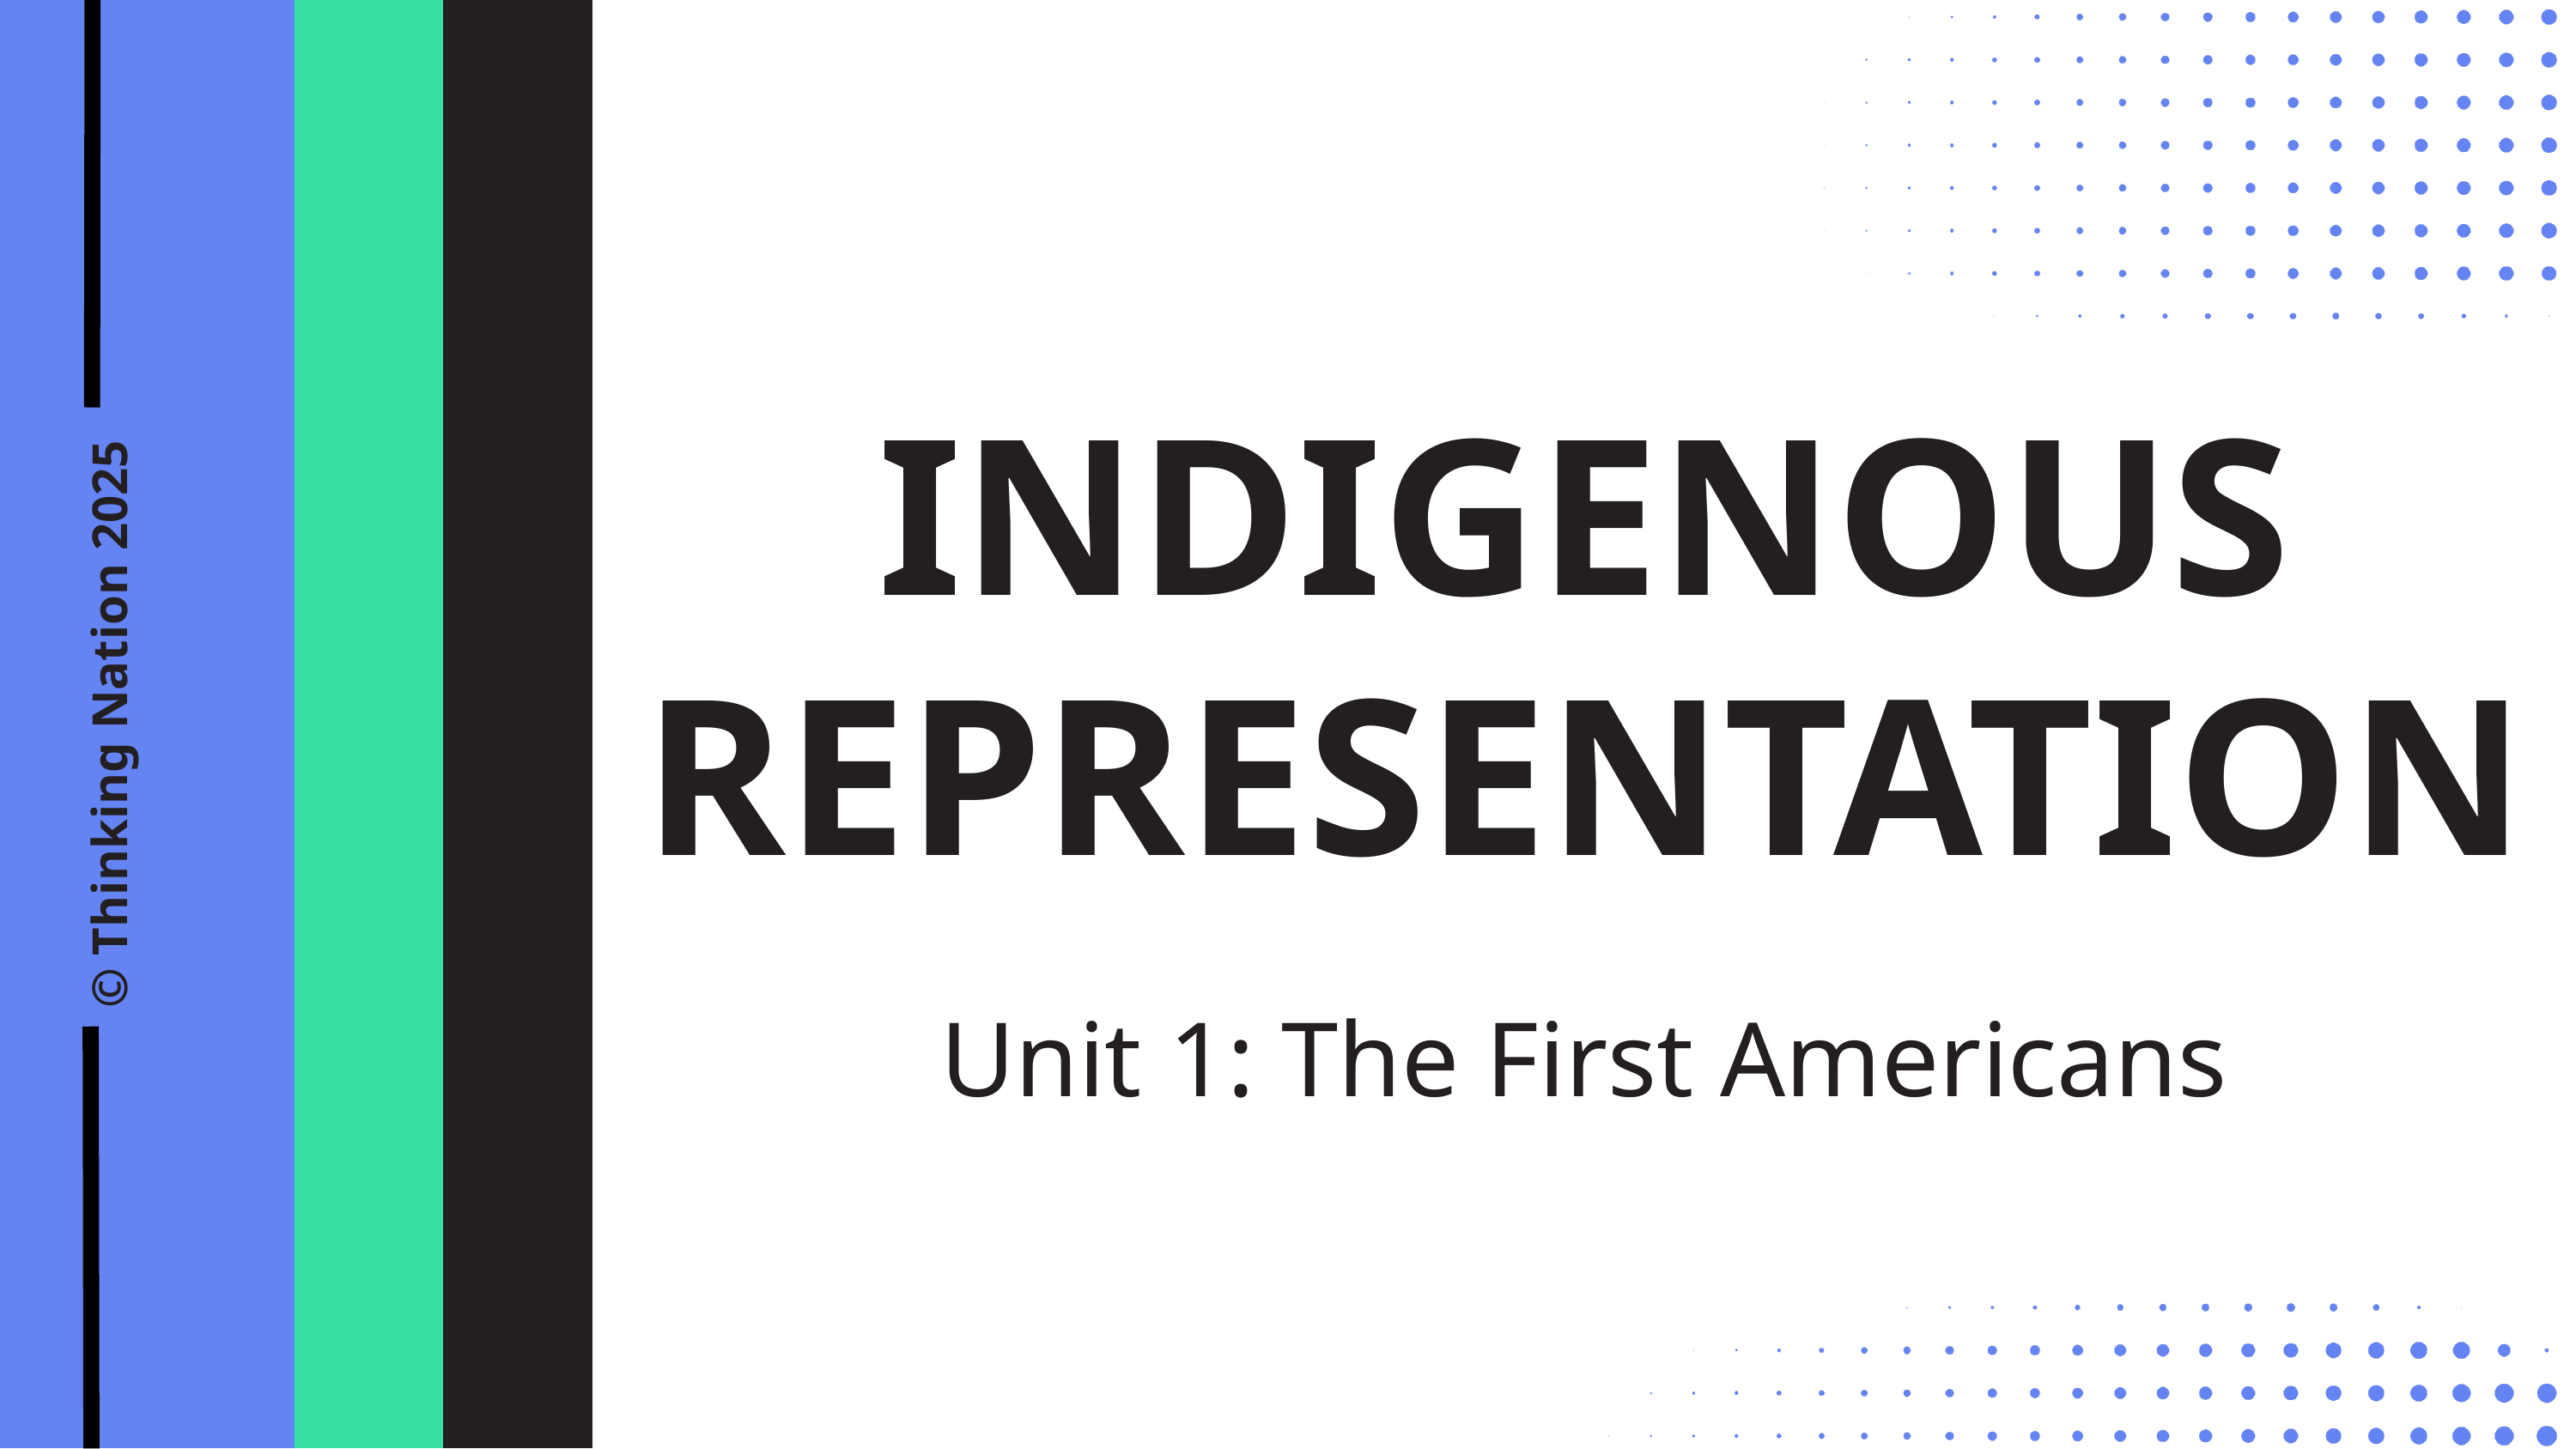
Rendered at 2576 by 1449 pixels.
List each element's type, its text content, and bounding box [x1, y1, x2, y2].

text_box [1781, 0, 2576, 319]
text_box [0, 0, 593, 1449]
text_box Unit 1: The First Americans [617, 944, 2551, 1118]
text_box INDIGENOUS REPRESENTATION [599, 379, 2576, 899]
text_box [1565, 1303, 2576, 1449]
